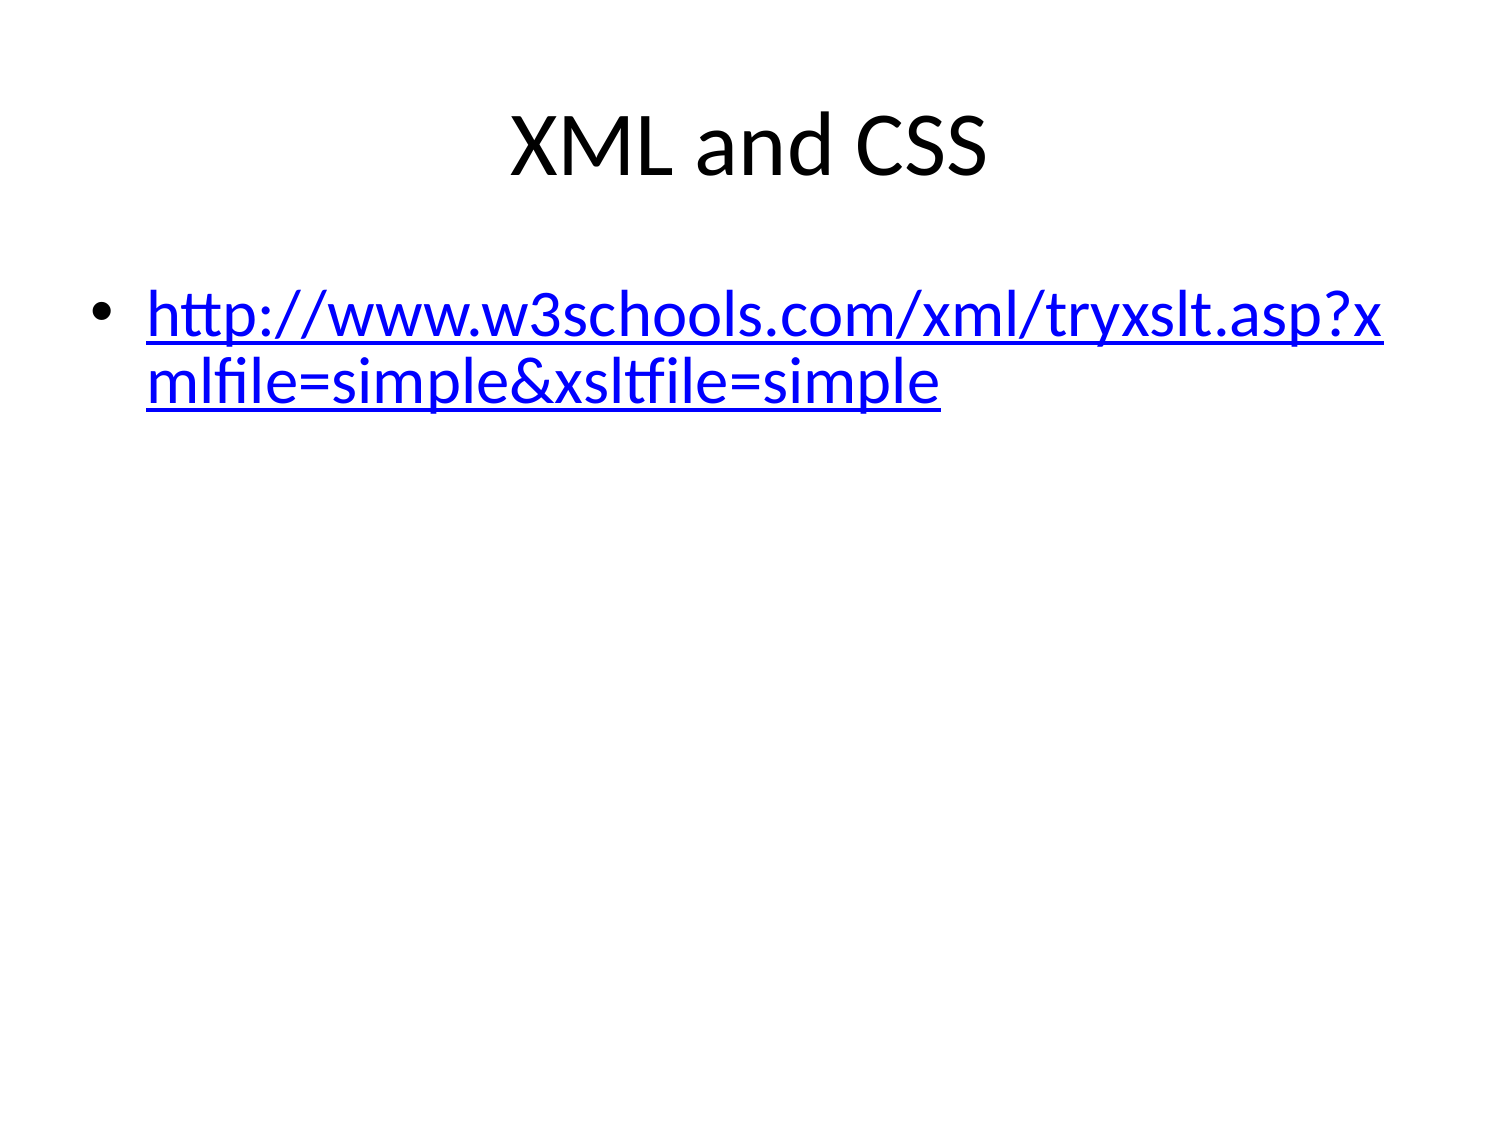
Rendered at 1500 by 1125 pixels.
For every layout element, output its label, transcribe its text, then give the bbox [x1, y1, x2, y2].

list http://www.w3schools.com/xml/tryxslt.asp?xmlfile=simple&xsltfile=simple [75, 262, 1425, 1005]
title XML and CSS [75, 45, 1425, 233]
